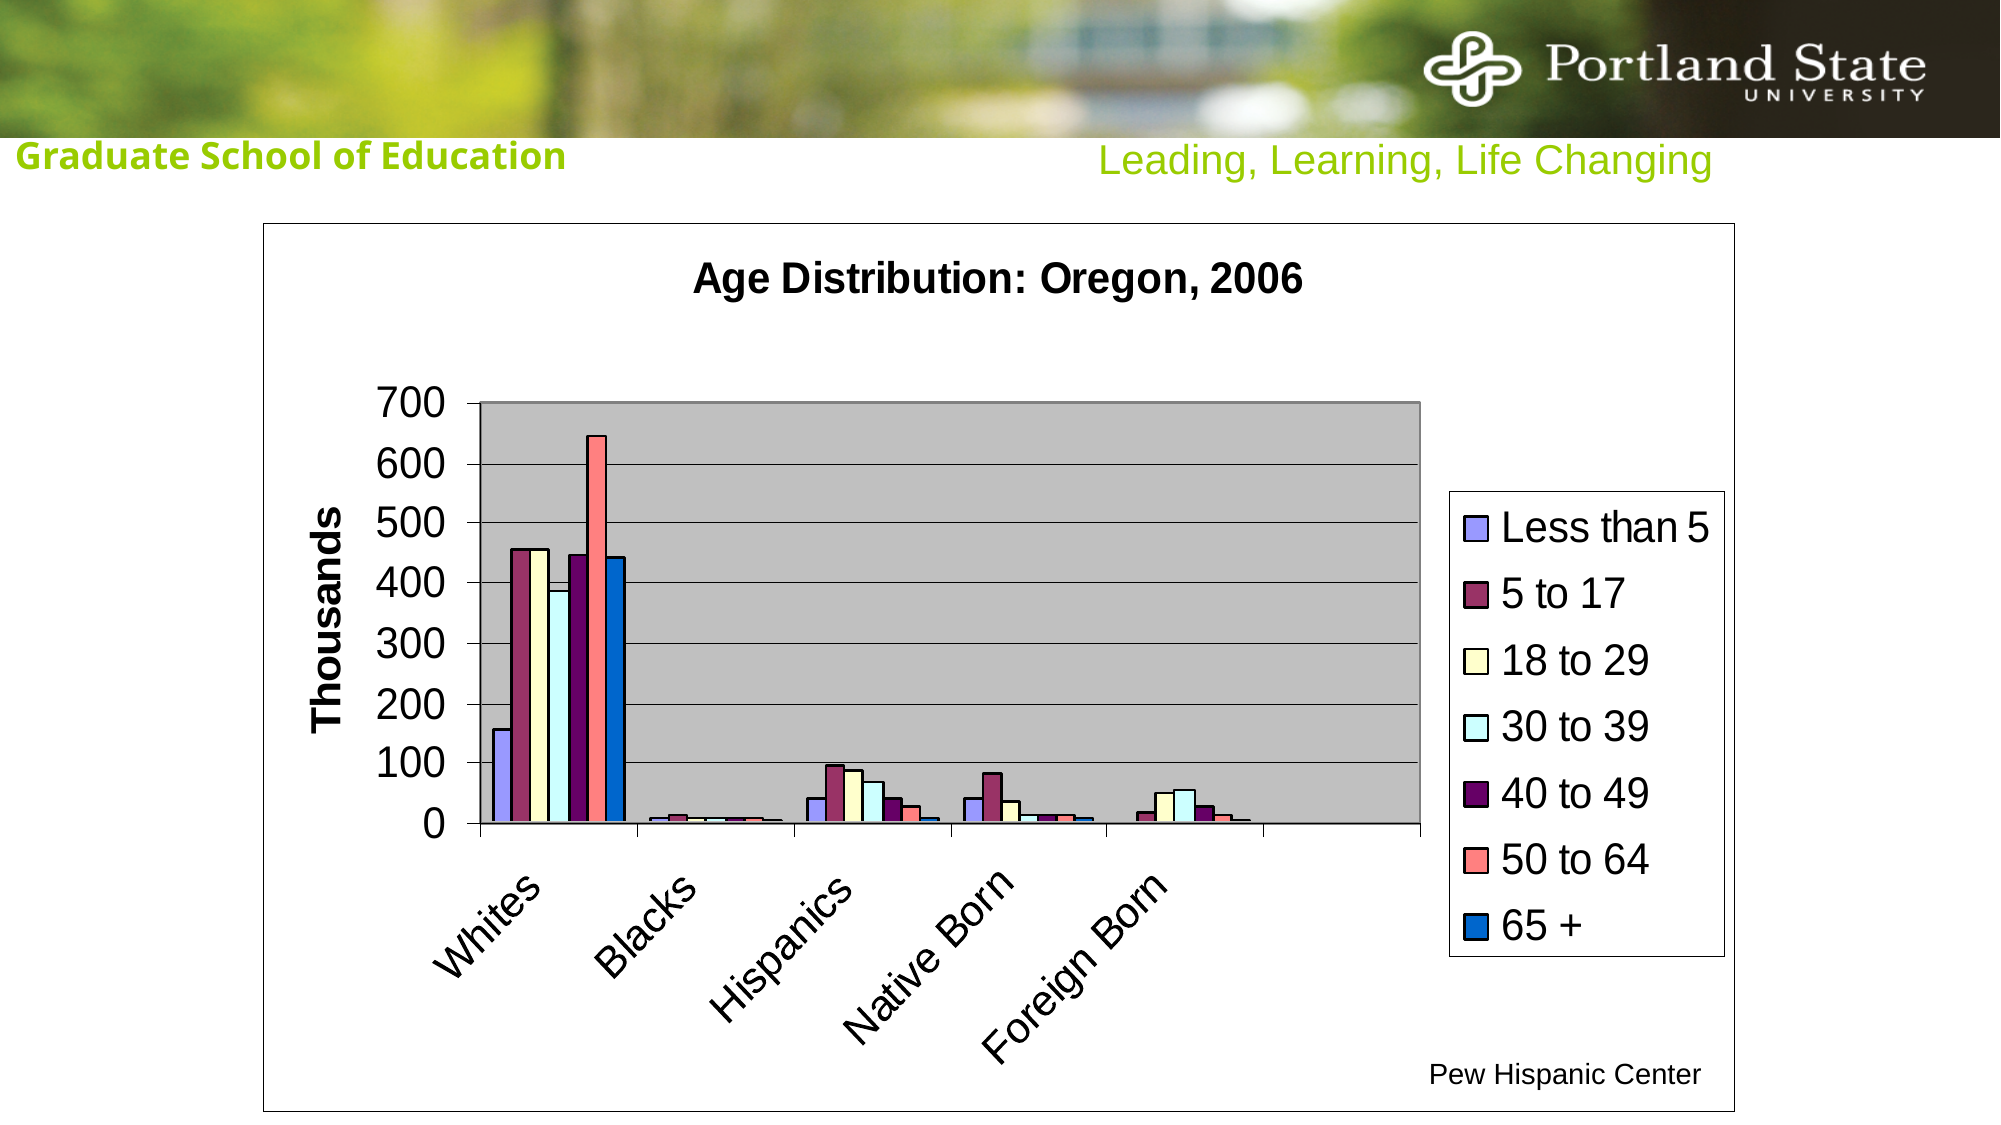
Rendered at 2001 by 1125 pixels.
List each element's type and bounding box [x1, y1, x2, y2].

text_box [249, 208, 1751, 1125]
picture [0, 0, 2000, 138]
